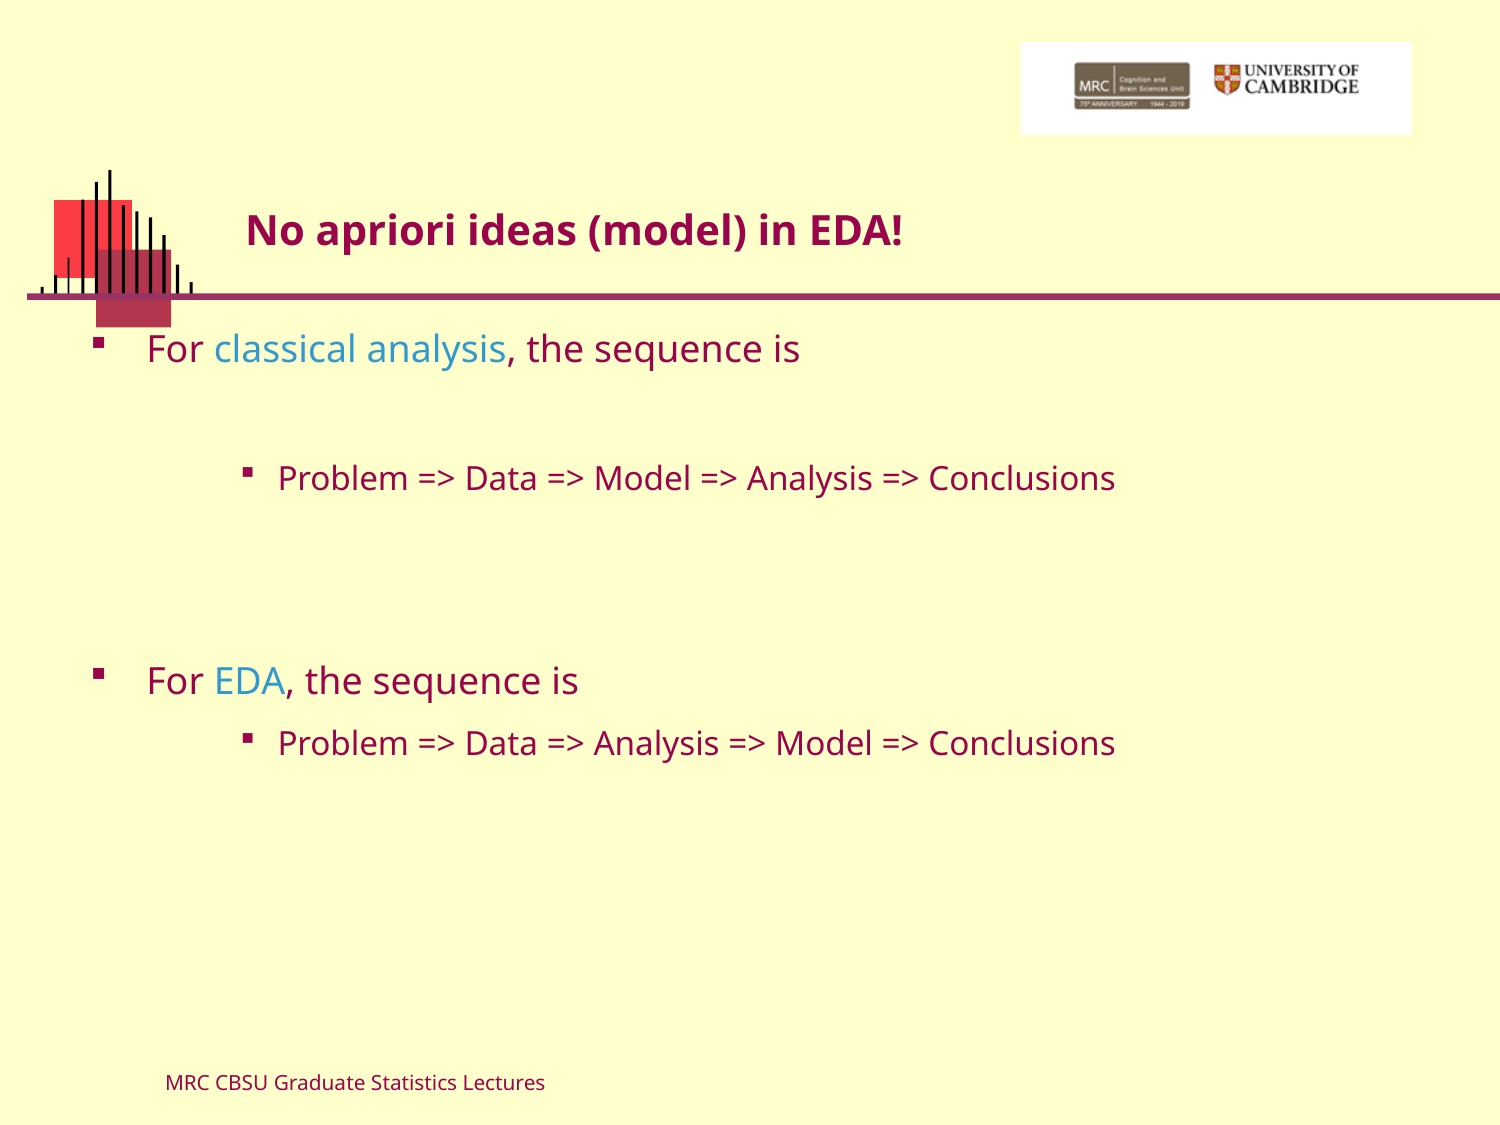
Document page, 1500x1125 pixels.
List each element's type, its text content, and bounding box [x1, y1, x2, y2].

list For classical analysis, the sequence is Problem => Data => Model => Analysis => Conclusions For EDA, the sequence is Problem => Data => Analysis => Model => Conclusions [75, 262, 1425, 1038]
picture [1021, 42, 1412, 135]
footer MRC CBSU Graduate Statistics Lectures [149, 1062, 988, 1101]
title No apriori ideas (model) in EDA! [230, 184, 1081, 262]
